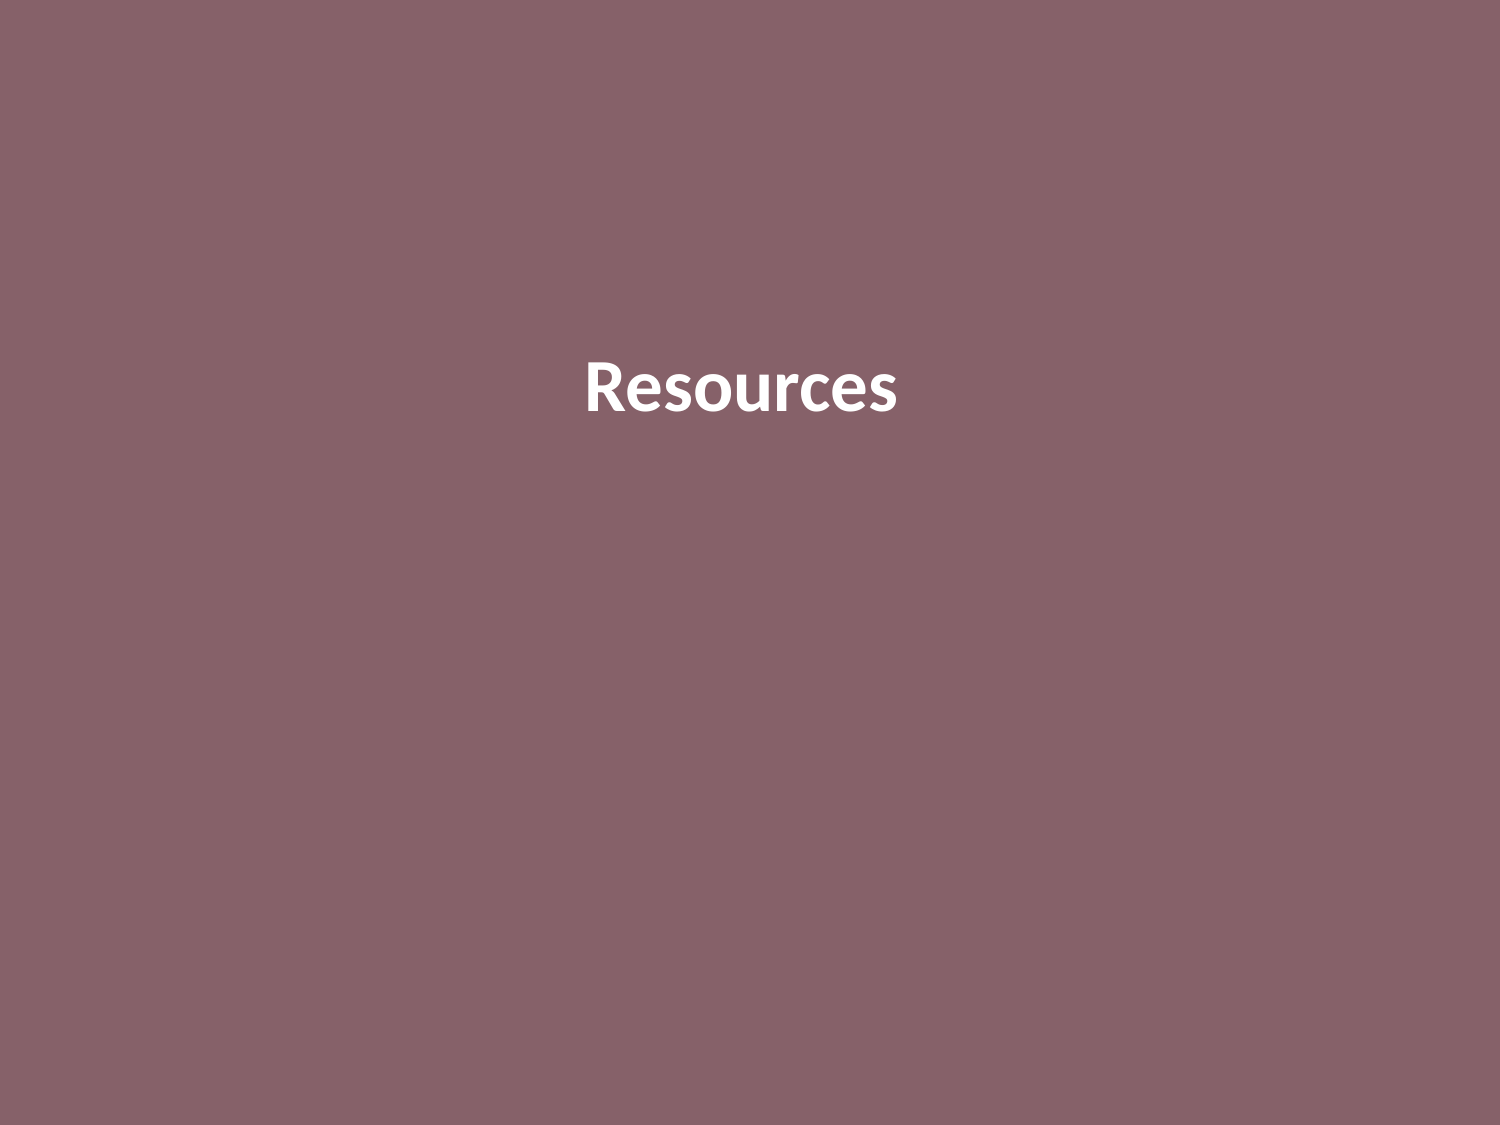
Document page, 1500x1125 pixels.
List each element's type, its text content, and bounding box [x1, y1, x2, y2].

title Resources [75, 287, 1425, 475]
